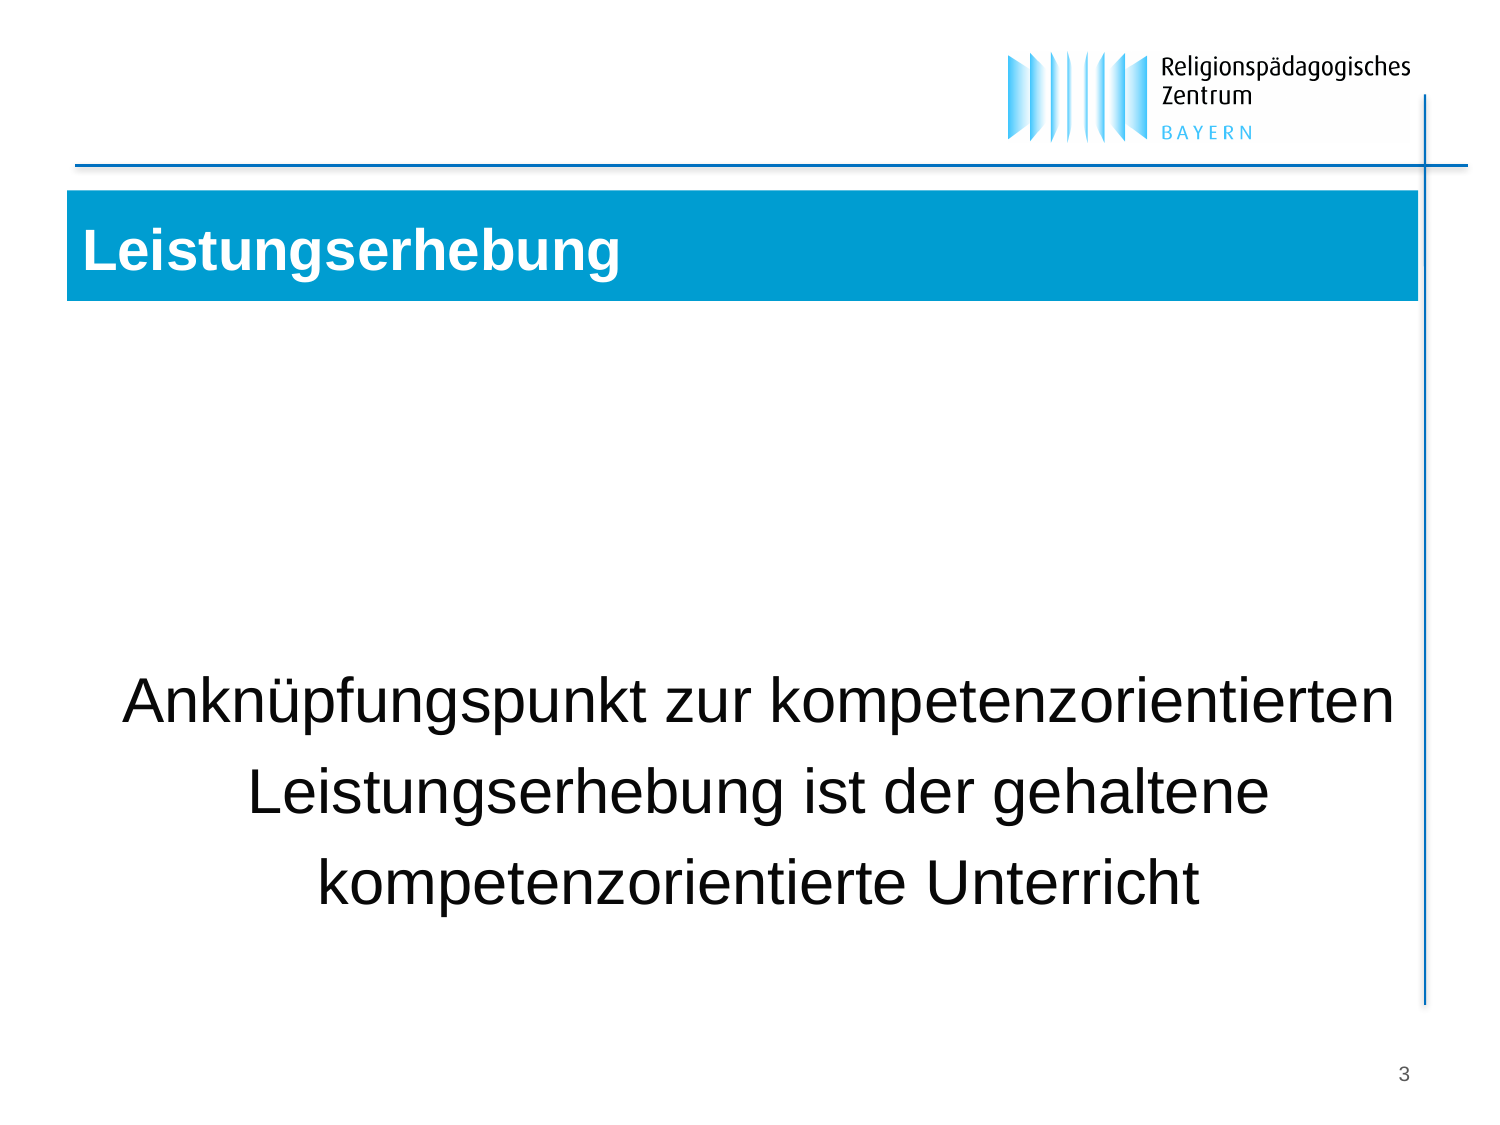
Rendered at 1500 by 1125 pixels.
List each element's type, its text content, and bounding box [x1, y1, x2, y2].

list Leistungserhebung [67, 190, 1419, 301]
list Anknüpfungspunkt zur kompetenzorientierten Leistungserhebung ist der gehaltene kompetenzorientierte Unterricht [76, 636, 1425, 949]
slide_number 3 [1074, 1042, 1425, 1103]
picture [1008, 51, 1410, 143]
